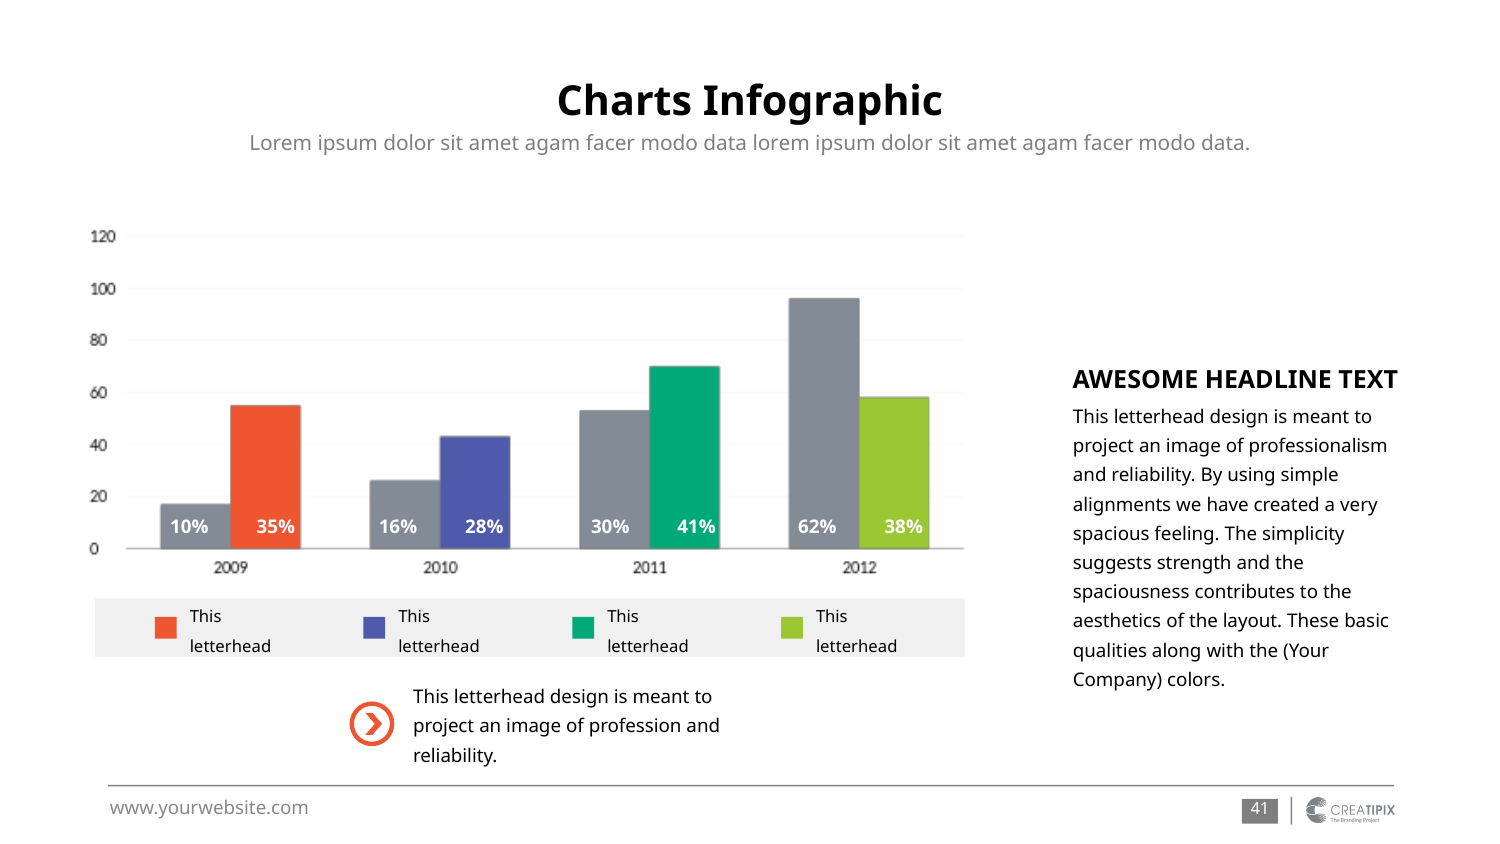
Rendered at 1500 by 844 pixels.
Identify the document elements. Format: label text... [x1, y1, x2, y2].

title Charts Infographic [103, 69, 1397, 128]
text_box This letterhead design is meant to project an image of profession and reliability. [413, 691, 760, 753]
text_box [349, 701, 395, 747]
picture [1306, 797, 1395, 823]
slide_number ‹#› [1235, 792, 1286, 827]
footer www.yourwebsite.com [94, 794, 455, 819]
picture [0, 110, 997, 650]
text_box This letterhead design is meant to project an image of professionalism and reliability. By using simple alignments we have created a very spacious feeling. The simplicity suggests strength and the spaciousness contributes to the aesthetics of the layout. These basic qualities along with the (Your Company) colors. [1072, 415, 1397, 674]
text_box AWESOME HEADLINE TEXT [1072, 341, 1420, 415]
list Lorem ipsum dolor sit amet agam facer modo data lorem ipsum dolor sit amet agam facer modo data. [1002, 128, 1393, 156]
